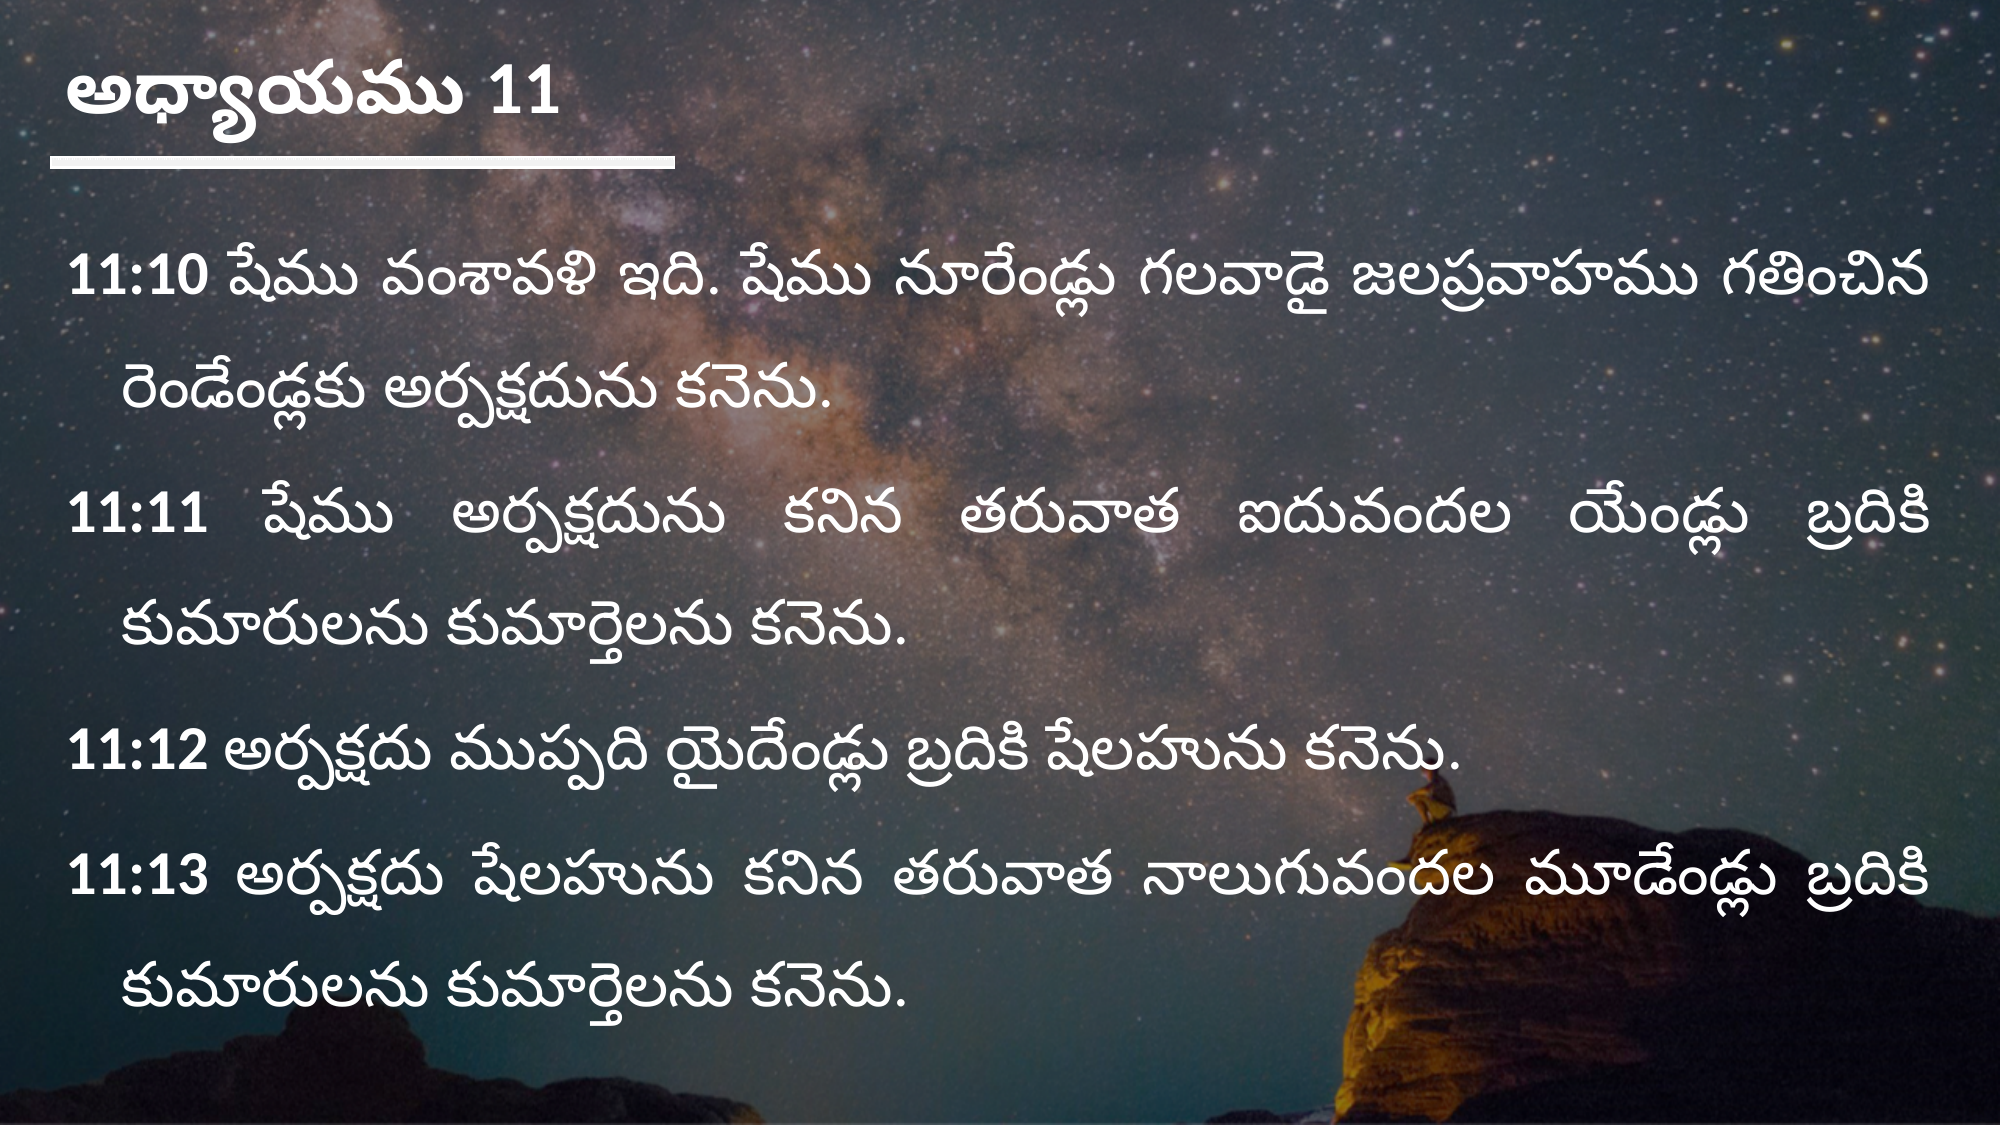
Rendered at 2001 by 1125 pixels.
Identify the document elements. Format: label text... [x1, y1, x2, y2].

picture [0, 0, 2000, 1125]
title అధ్యాయము 11 [50, 0, 1925, 167]
list 11:10 షేము వంశావళి ఇది. షేము నూరేండ్లు గలవాడై జలప్రవాహము గతించిన రెండేండ్లకు అర్పక్షదును కనెను. 11:11 షేము అర్పక్షదును కనిన తరువాత ఐదువందల యేండ్లు బ్రదికి కుమారులను కుమార్తెలను కనెను. 11:12 అర్పక్షదు ముప్పది యైదేండ్లు బ్రదికి షేలహును కనెను. 11:13 అర్పక్షదు షేలహును కనిన తరువాత నాలుగువందల మూడేండ్లు బ్రదికి కుమారులను కుమార్తెలను కనెను. [50, 187, 1946, 1063]
